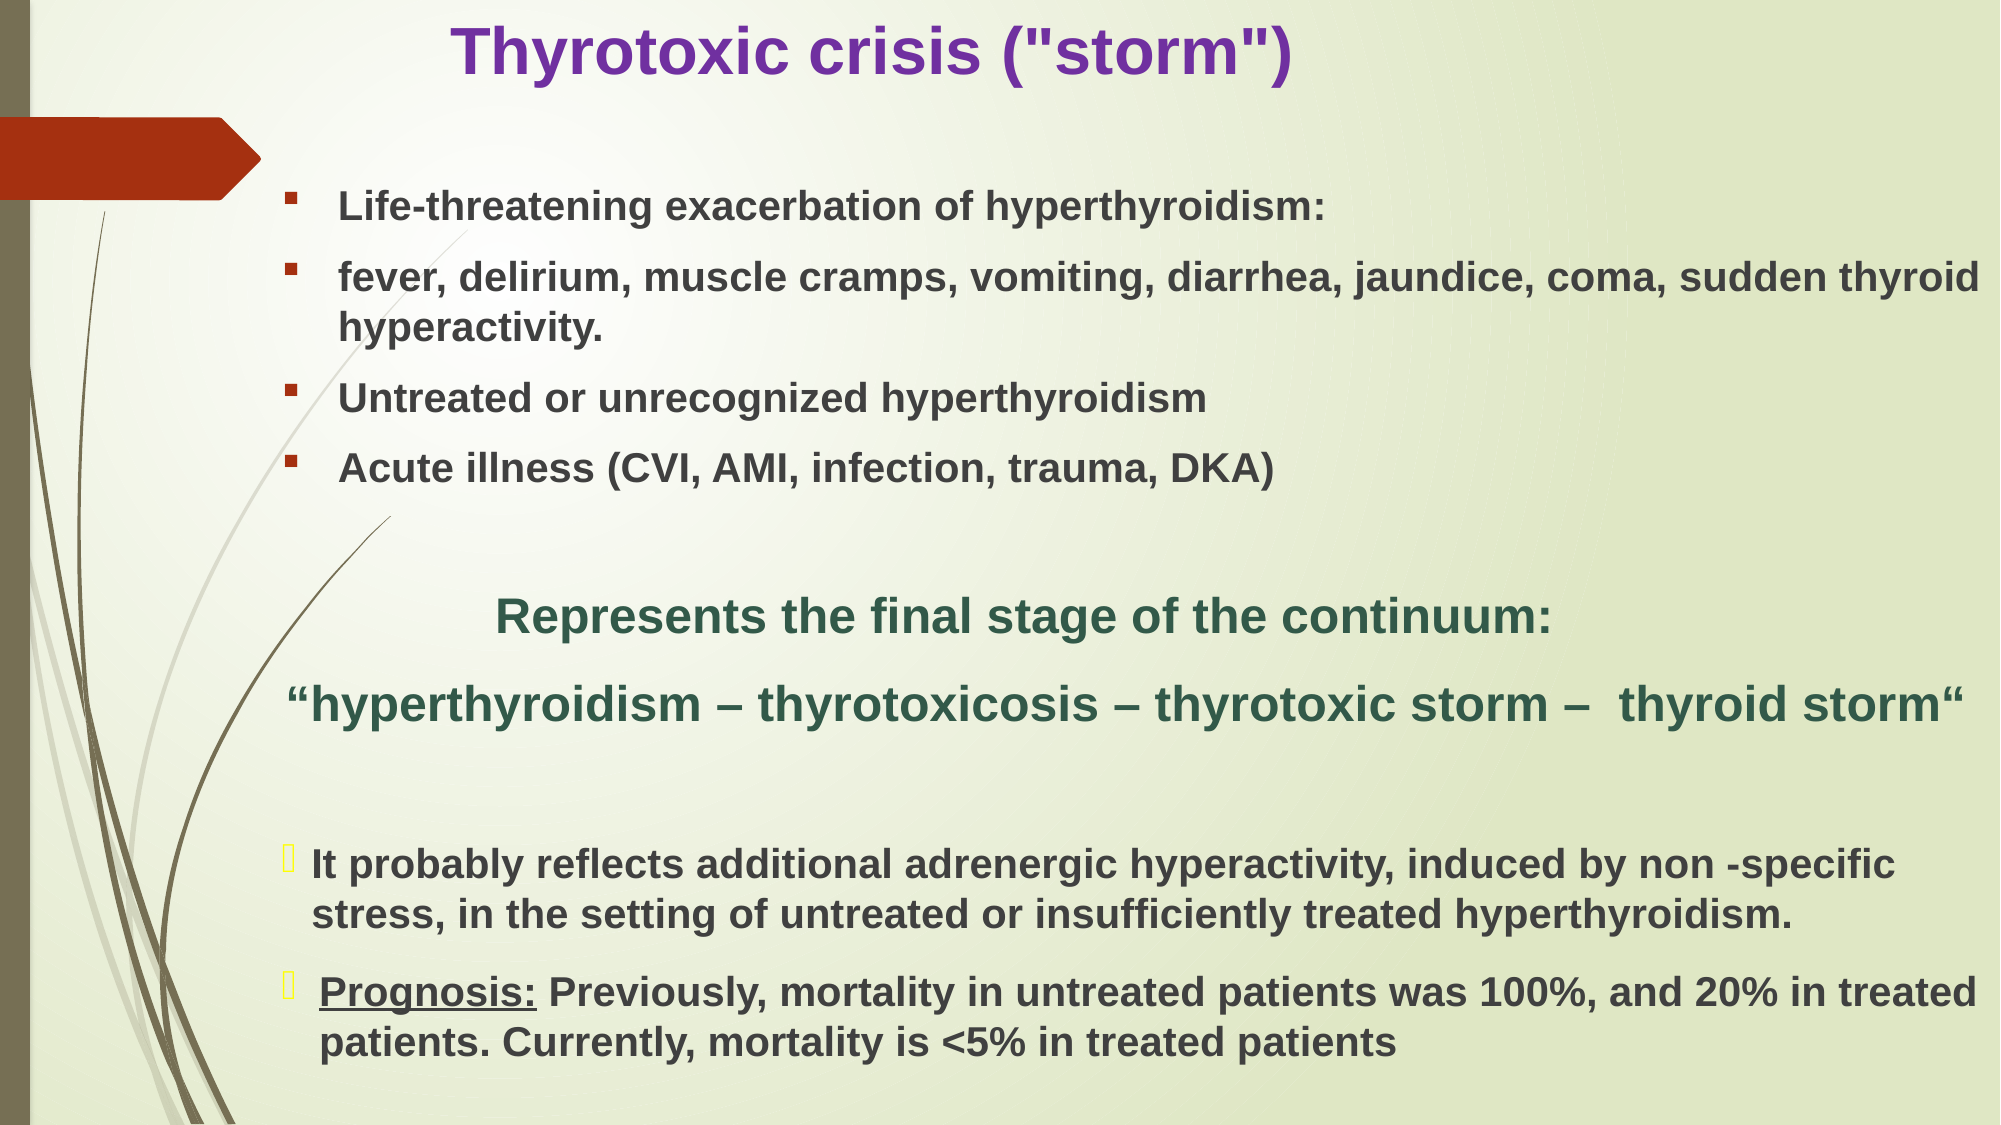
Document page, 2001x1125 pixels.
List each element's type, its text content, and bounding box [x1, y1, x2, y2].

title Thyrotoxic crisis ("storm") [249, 0, 1750, 175]
list Life-threatening exacerbation of hyperthyroidism: fever, delirium, muscle cramps, vomiting, diarrhea, jaundice, coma, sudden thyroid hyperactivity. Untreated or unrecognized hyperthyroidism Acute illness (CVI, AMI, infection, trauma, DKA) Represents the final stage of the continuum: “hyperthyroidism – thyrotoxicosis – thyrotoxic storm – thyroid storm“ It probably reflects additional adrenergic hyperactivity, induced by non -specific stress, in the setting of untreated or insufficiently treated hyperthyroidism. Prognosis: Previously, mortality in untreated patients was 100%, and 20% in treated patients. Currently, mortality is <5% in treated patients [266, 99, 2000, 1125]
